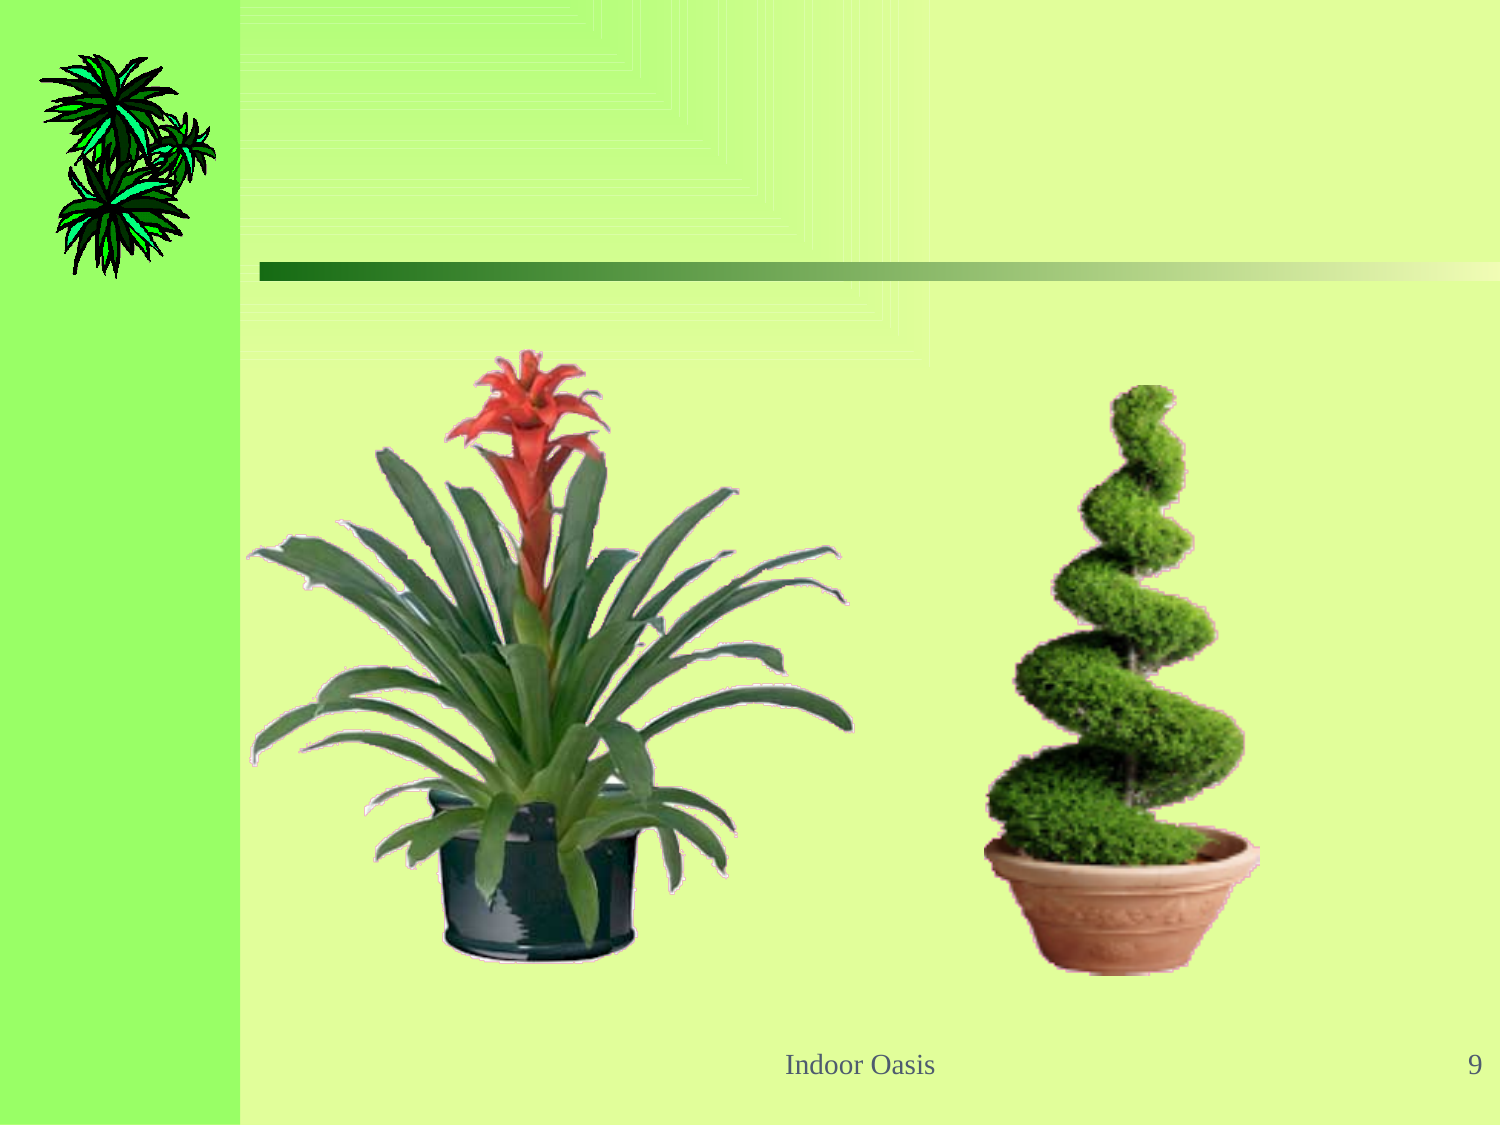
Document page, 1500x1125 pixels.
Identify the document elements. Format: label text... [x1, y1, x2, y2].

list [242, 349, 856, 976]
footer Indoor Oasis [622, 1024, 1099, 1101]
slide_number 9 [1185, 1024, 1499, 1101]
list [984, 385, 1261, 976]
picture [39, 54, 216, 279]
